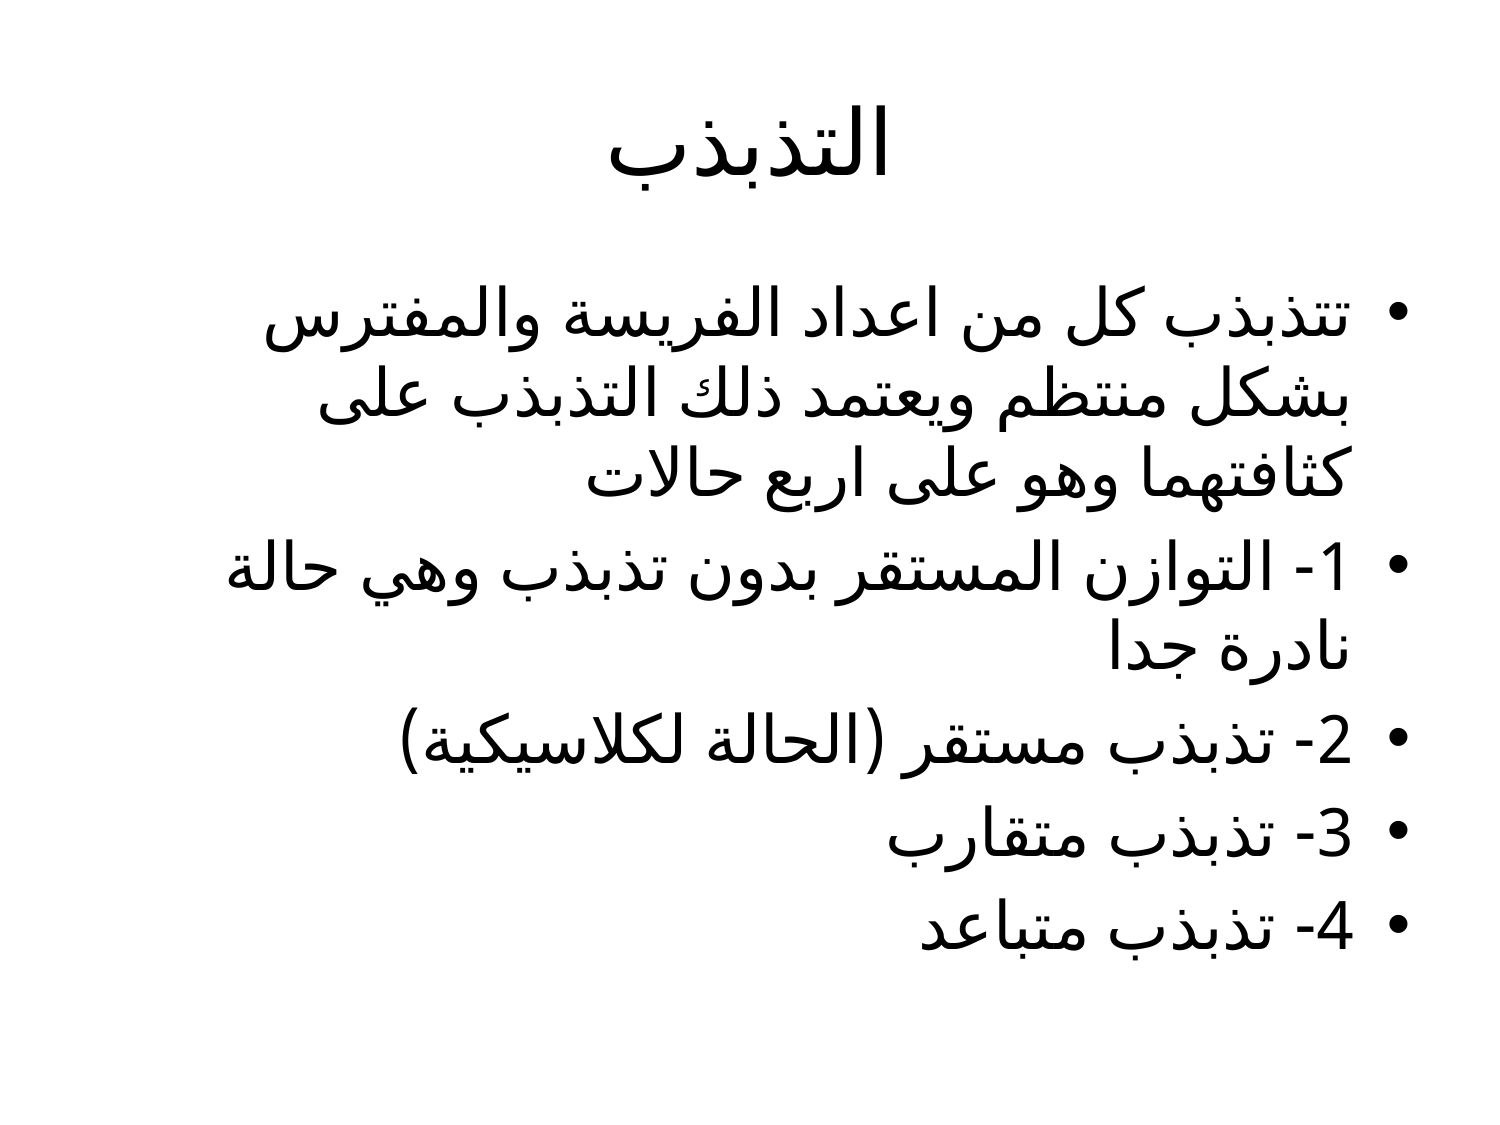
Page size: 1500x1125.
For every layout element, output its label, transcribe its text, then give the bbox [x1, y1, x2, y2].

title التذبذب [75, 45, 1425, 233]
list تتذبذب كل من اعداد الفريسة والمفترس بشكل منتظم ويعتمد ذلك التذبذب على كثافتهما وهو على اربع حالات 1- التوازن المستقر بدون تذبذب وهي حالة نادرة جدا 2- تذبذب مستقر (الحالة لكلاسيكية) 3- تذبذب متقارب 4- تذبذب متباعد [75, 262, 1425, 1005]
